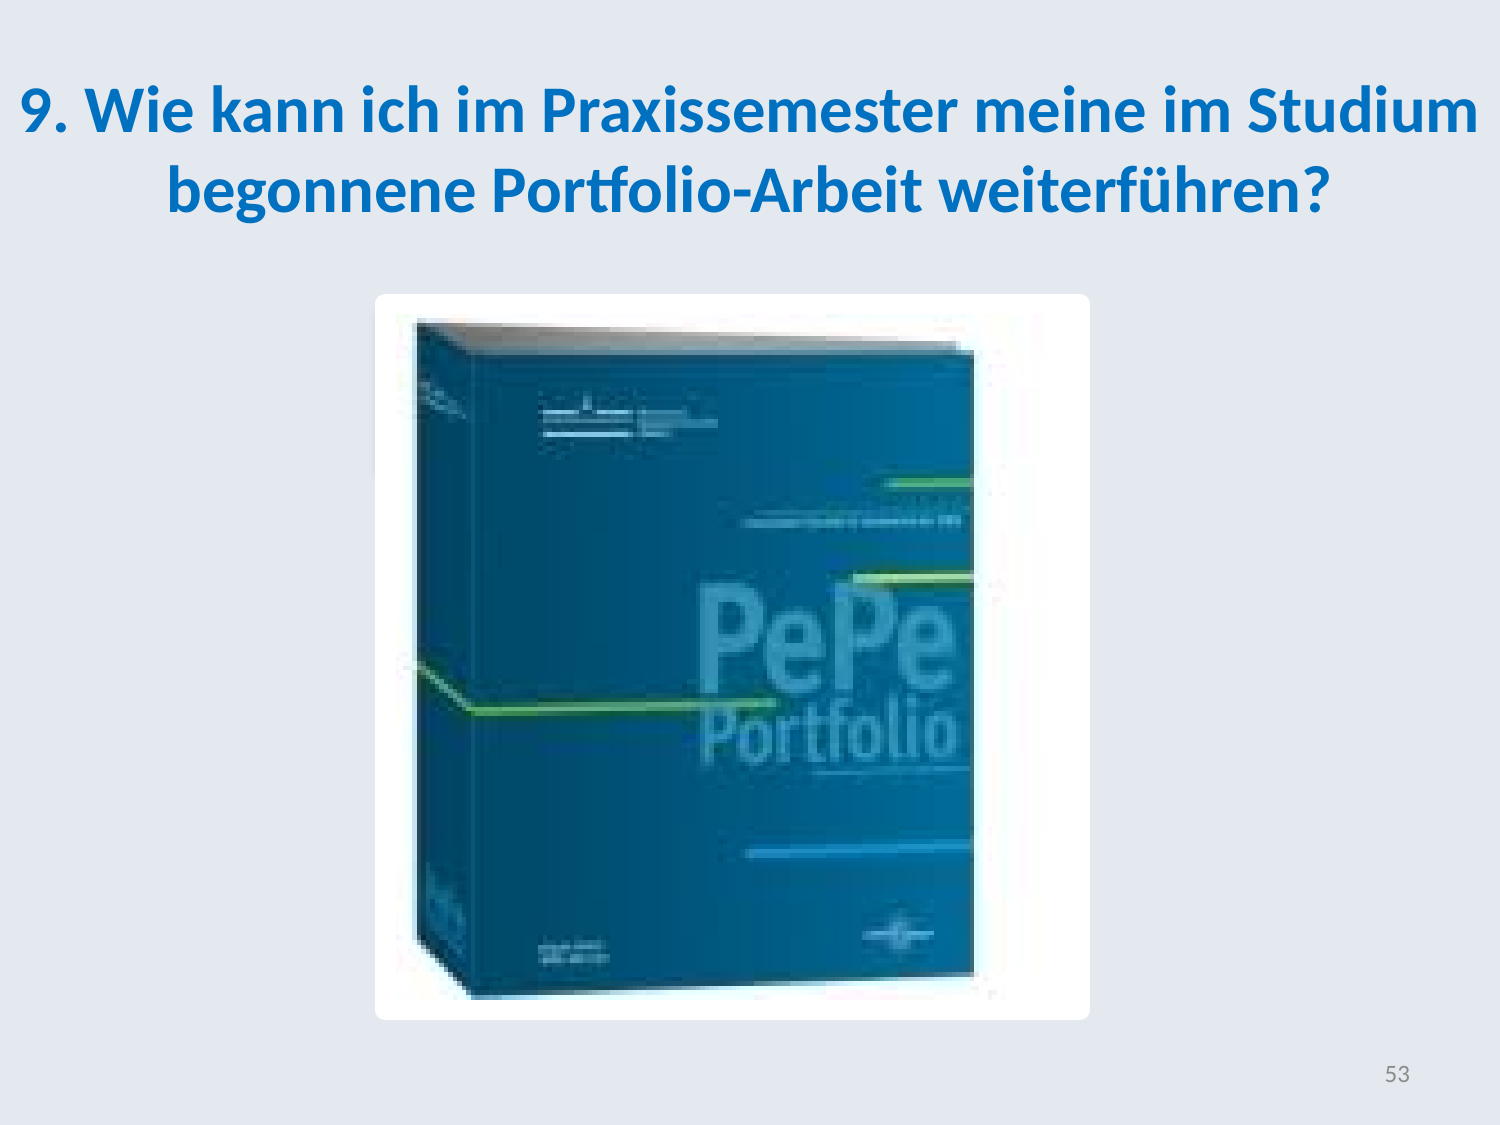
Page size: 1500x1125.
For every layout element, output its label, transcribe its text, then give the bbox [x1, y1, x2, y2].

title 9. Wie kann ich im Praxissemester meine im Studium begonnene Portfolio-Arbeit weiterführen? [0, 0, 1500, 291]
slide_number 53 [1074, 1042, 1425, 1103]
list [395, 314, 1070, 1000]
